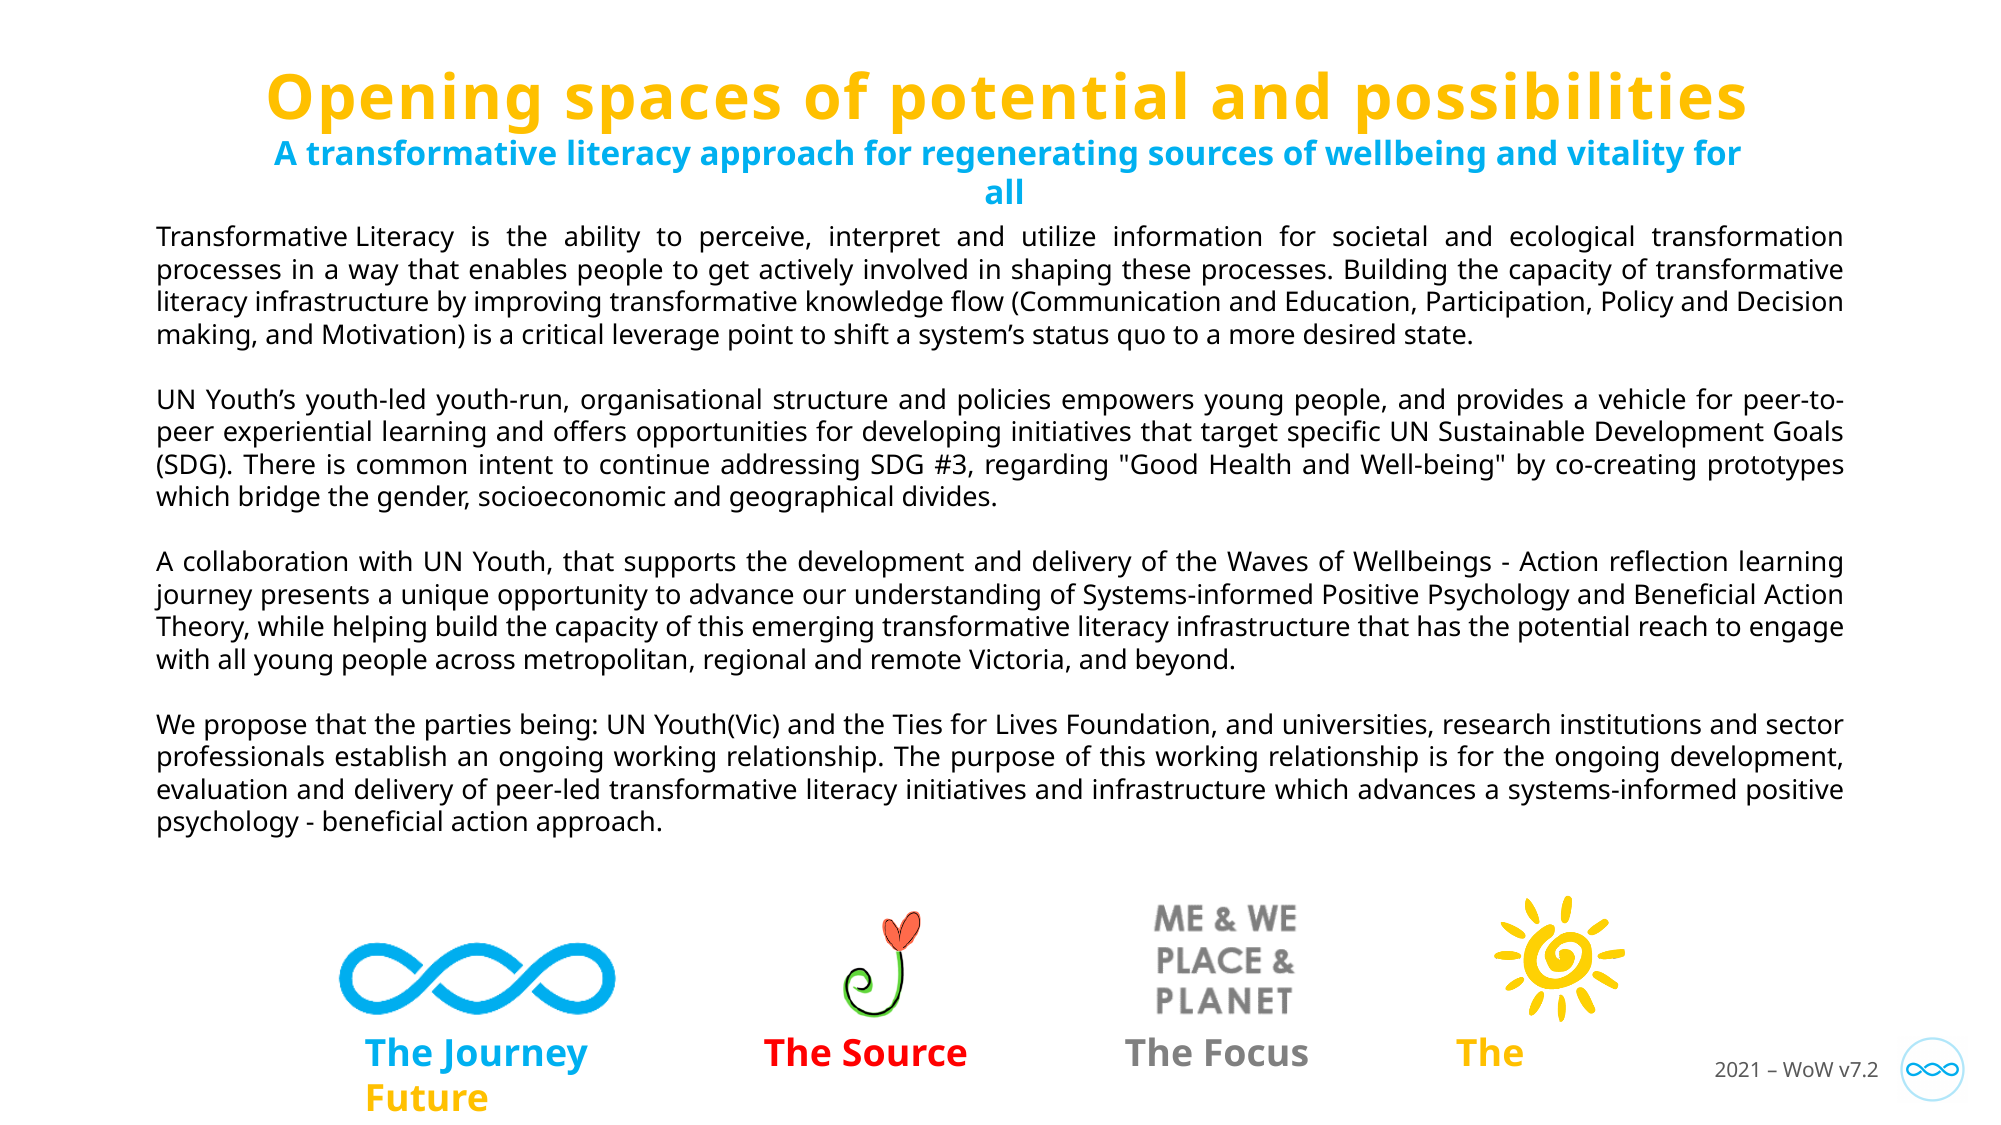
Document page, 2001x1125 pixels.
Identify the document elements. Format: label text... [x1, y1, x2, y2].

picture [1897, 1036, 1968, 1103]
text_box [331, 884, 1669, 1083]
text_box Opening spaces of potential and possibilities A transformative literacy approach for regenerating sources of wellbeing and vitality for all [246, 49, 1772, 220]
text_box Transformative Literacy is the ability to perceive, interpret and utilize information for societal and ecological transformation processes in a way that enables people to get actively involved in shaping these processes. Building the capacity of transformative literacy infrastructure by improving transformative knowledge flow (Communication and Education, Participation, Policy and Decision making, and Motivation) is a critical leverage point to shift a system’s status quo to a more desired state. UN Youth’s youth-led youth-run, organisational structure and policies empowers young people, and provides a vehicle for peer-to-peer experiential learning and offers opportunities for developing initiatives that target specific UN Sustainable Development Goals (SDG). There is common intent to continue addressing SDG #3, regarding "Good Health and Well-being" by co-creating prototypes which bridge the gender, socioeconomic and geographical divides. A collaboration with UN Youth, that supports the development and delivery of the Waves of Wellbeings - Action reflection learning journey presents a unique opportunity to advance our understanding of Systems-informed Positive Psychology and Beneficial Action Theory, while helping build the capacity of this emerging transformative literacy infrastructure that has the potential reach to engage with all young people across metropolitan, regional and remote Victoria, and beyond. We propose that the parties being: UN Youth(Vic) and the Ties for Lives Foundation, and universities, research institutions and sector professionals establish an ongoing working relationship. The purpose of this working relationship is for the ongoing development, evaluation and delivery of peer-led transformative literacy initiatives and infrastructure which advances a systems-informed positive psychology - beneficial action approach. [141, 212, 1859, 877]
text_box 2021 – WoW v7.2 [1699, 1049, 1897, 1090]
